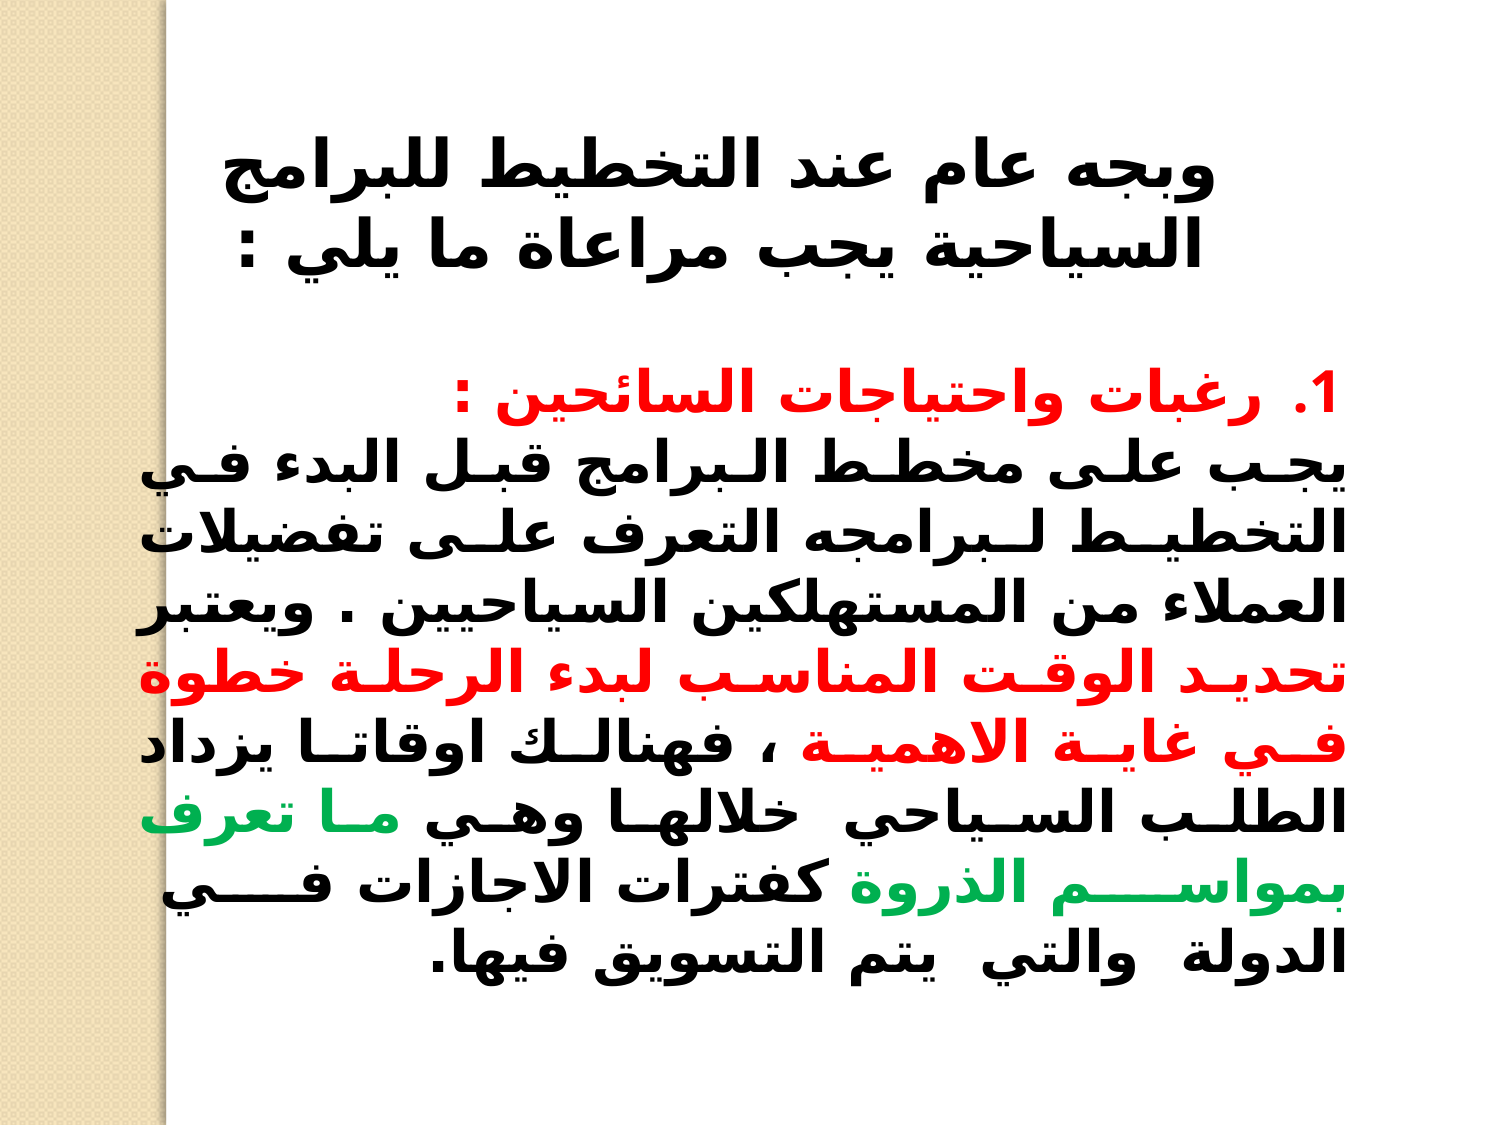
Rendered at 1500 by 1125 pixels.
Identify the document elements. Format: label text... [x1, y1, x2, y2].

text_box وبجه عام عند التخطيط للبرامج السياحية يجب مراعاة ما يلي : [123, 113, 1317, 276]
text_box رغبات واحتياجات السائحين : يجب على مخطط البرامج قبل البدء في التخطيط لبرامجه التعرف على تفضيلات العملاء من المستهلكين السياحيين . ويعتبر تحديد الوقت المناسب لبدء الرحلة خطوة في غاية الاهمية ، فهنالك اوقاتا يزداد الطلب السياحي خلالها وهي ما تعرف بمواسم الذروة كفترات الاجازات في الدولة والتي يتم التسويق فيها. [123, 276, 1365, 992]
